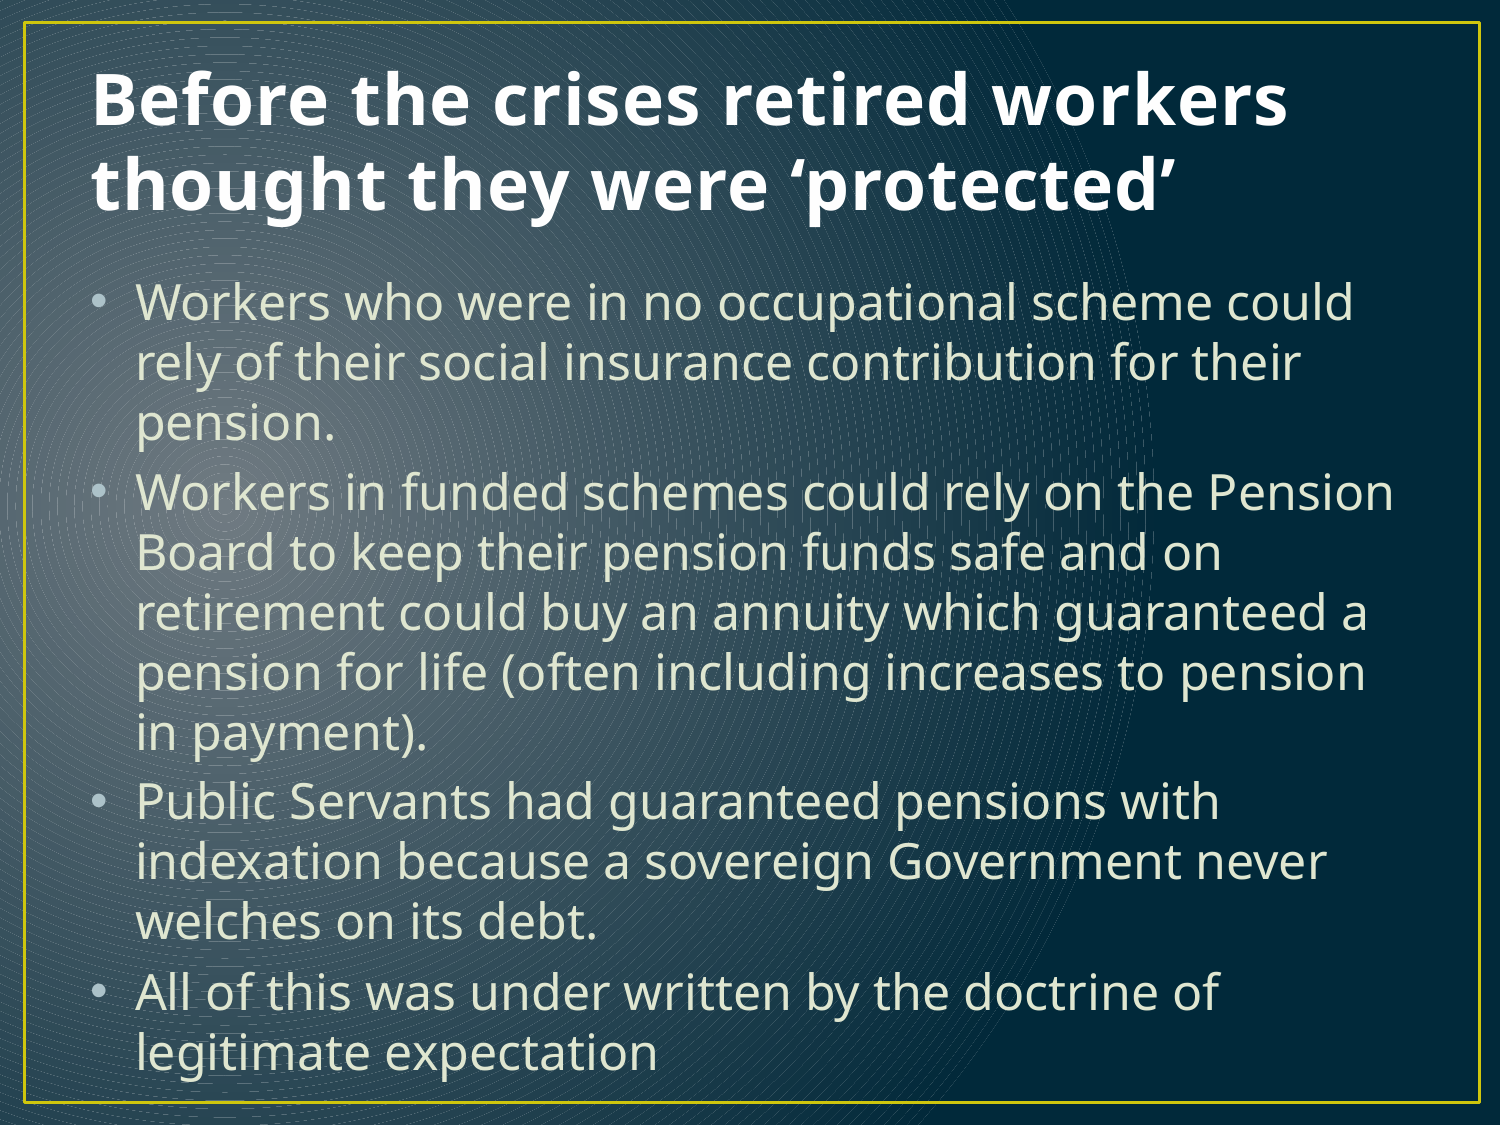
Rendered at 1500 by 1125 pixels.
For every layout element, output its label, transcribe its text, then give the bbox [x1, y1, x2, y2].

list Workers who were in no occupational scheme could rely of their social insurance contribution for their pension. Workers in funded schemes could rely on the Pension Board to keep their pension funds safe and on retirement could buy an annuity which guaranteed a pension for life (often including increases to pension in payment). Public Servants had guaranteed pensions with indexation because a sovereign Government never welches on its debt. All of this was under written by the doctrine of legitimate expectation [75, 262, 1425, 1005]
title Before the crises retired workers thought they were ‘protected’ [75, 45, 1425, 233]
picture [1178, 1005, 1196, 1010]
picture [1000, 1005, 1018, 1010]
picture [1137, 1005, 1155, 1010]
picture [977, 1005, 989, 1010]
picture [1030, 1005, 1045, 1010]
picture [1054, 1005, 1064, 1010]
